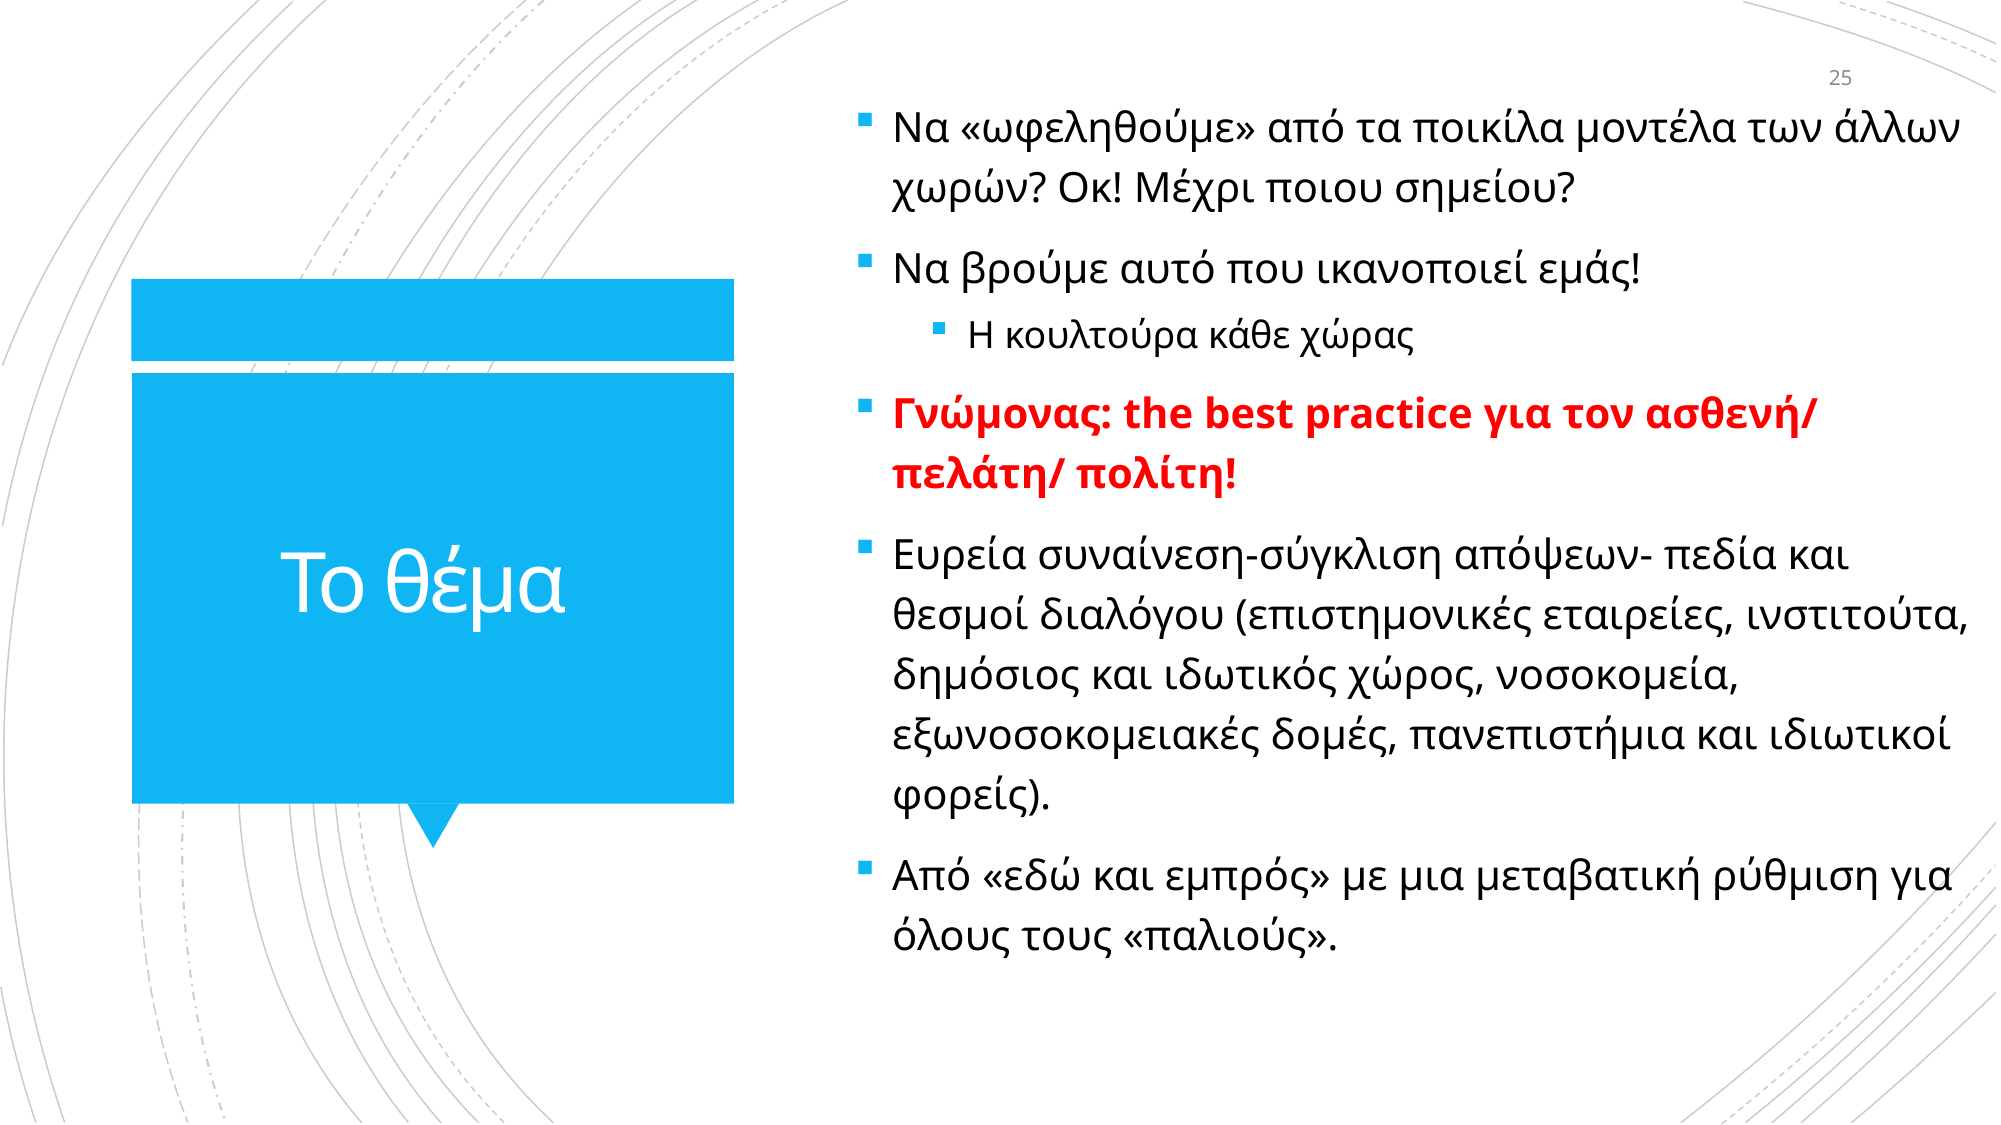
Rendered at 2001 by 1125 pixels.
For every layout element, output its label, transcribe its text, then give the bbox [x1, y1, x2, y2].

list Να «ωφεληθούμε» από τα ποικίλα μοντέλα των άλλων χωρών? Οκ! Μέχρι ποιου σημείου? Να βρούμε αυτό που ικανοποιεί εμάς! Η κουλτούρα κάθε χώρας Γνώμονας: the best practice για τον ασθενή/ πελάτη/ πολίτη! Ευρεία συναίνεση-σύγκλιση απόψεων- πεδία και θεσμοί διαλόγου (επιστημονικές εταιρείες, ινστιτούτα, δημόσιος και ιδωτικός χώρος, νοσοκομεία, εξωνοσοκομειακές δομές, πανεπιστήμια και ιδιωτικοί φορείς). Από «εδώ και εμπρός» με μια μεταβατική ρύθμιση για όλους τους «παλιούς». [839, 131, 2000, 993]
slide_number 25 [1717, 52, 1868, 105]
title Το θέμα [145, 385, 720, 789]
